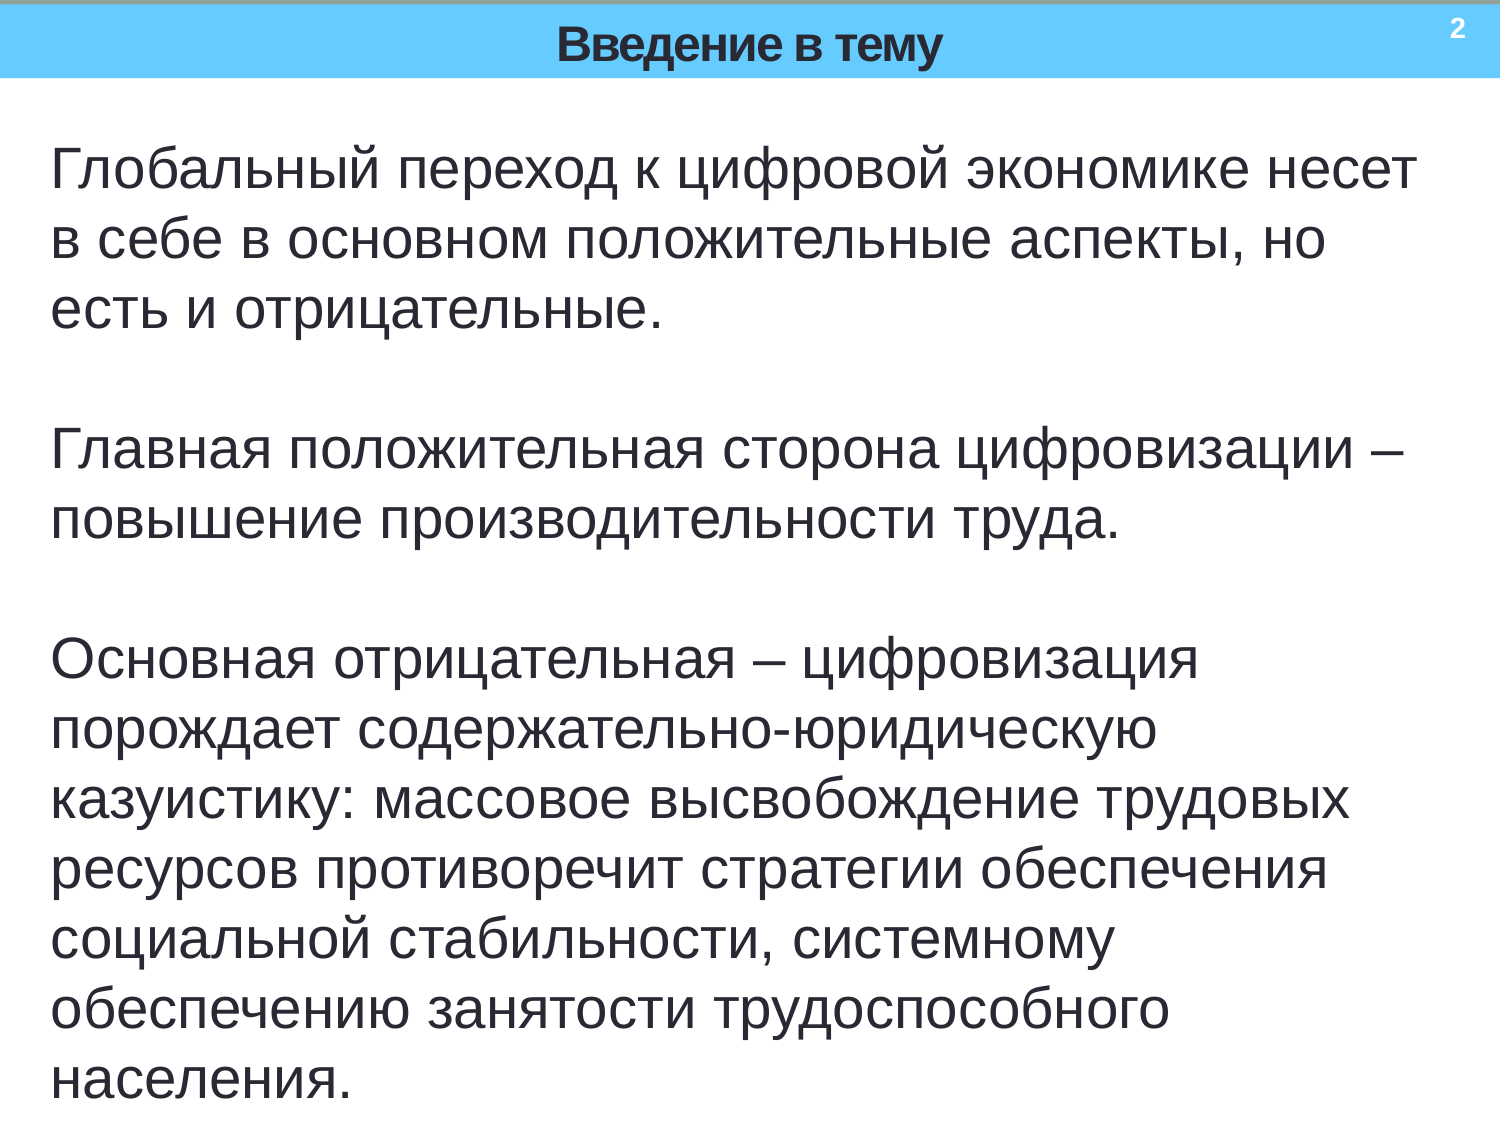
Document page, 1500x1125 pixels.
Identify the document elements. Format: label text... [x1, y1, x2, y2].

slide_number 2 [1435, 0, 1484, 54]
text_box Глобальный переход к цифровой экономике несет в себе в основном положительные аспекты, но есть и отрицательные. Главная положительная сторона цифровизации – повышение производительности труда. Основная отрицательная – цифровизация порождает содержательно-юридическую казуистику: массовое высвобождение трудовых ресурсов противоречит стратегии обеспечения социальной стабильности, системному обеспечению занятости трудоспособного населения. [36, 122, 1466, 1118]
title Введение в тему [0, 4, 1500, 79]
